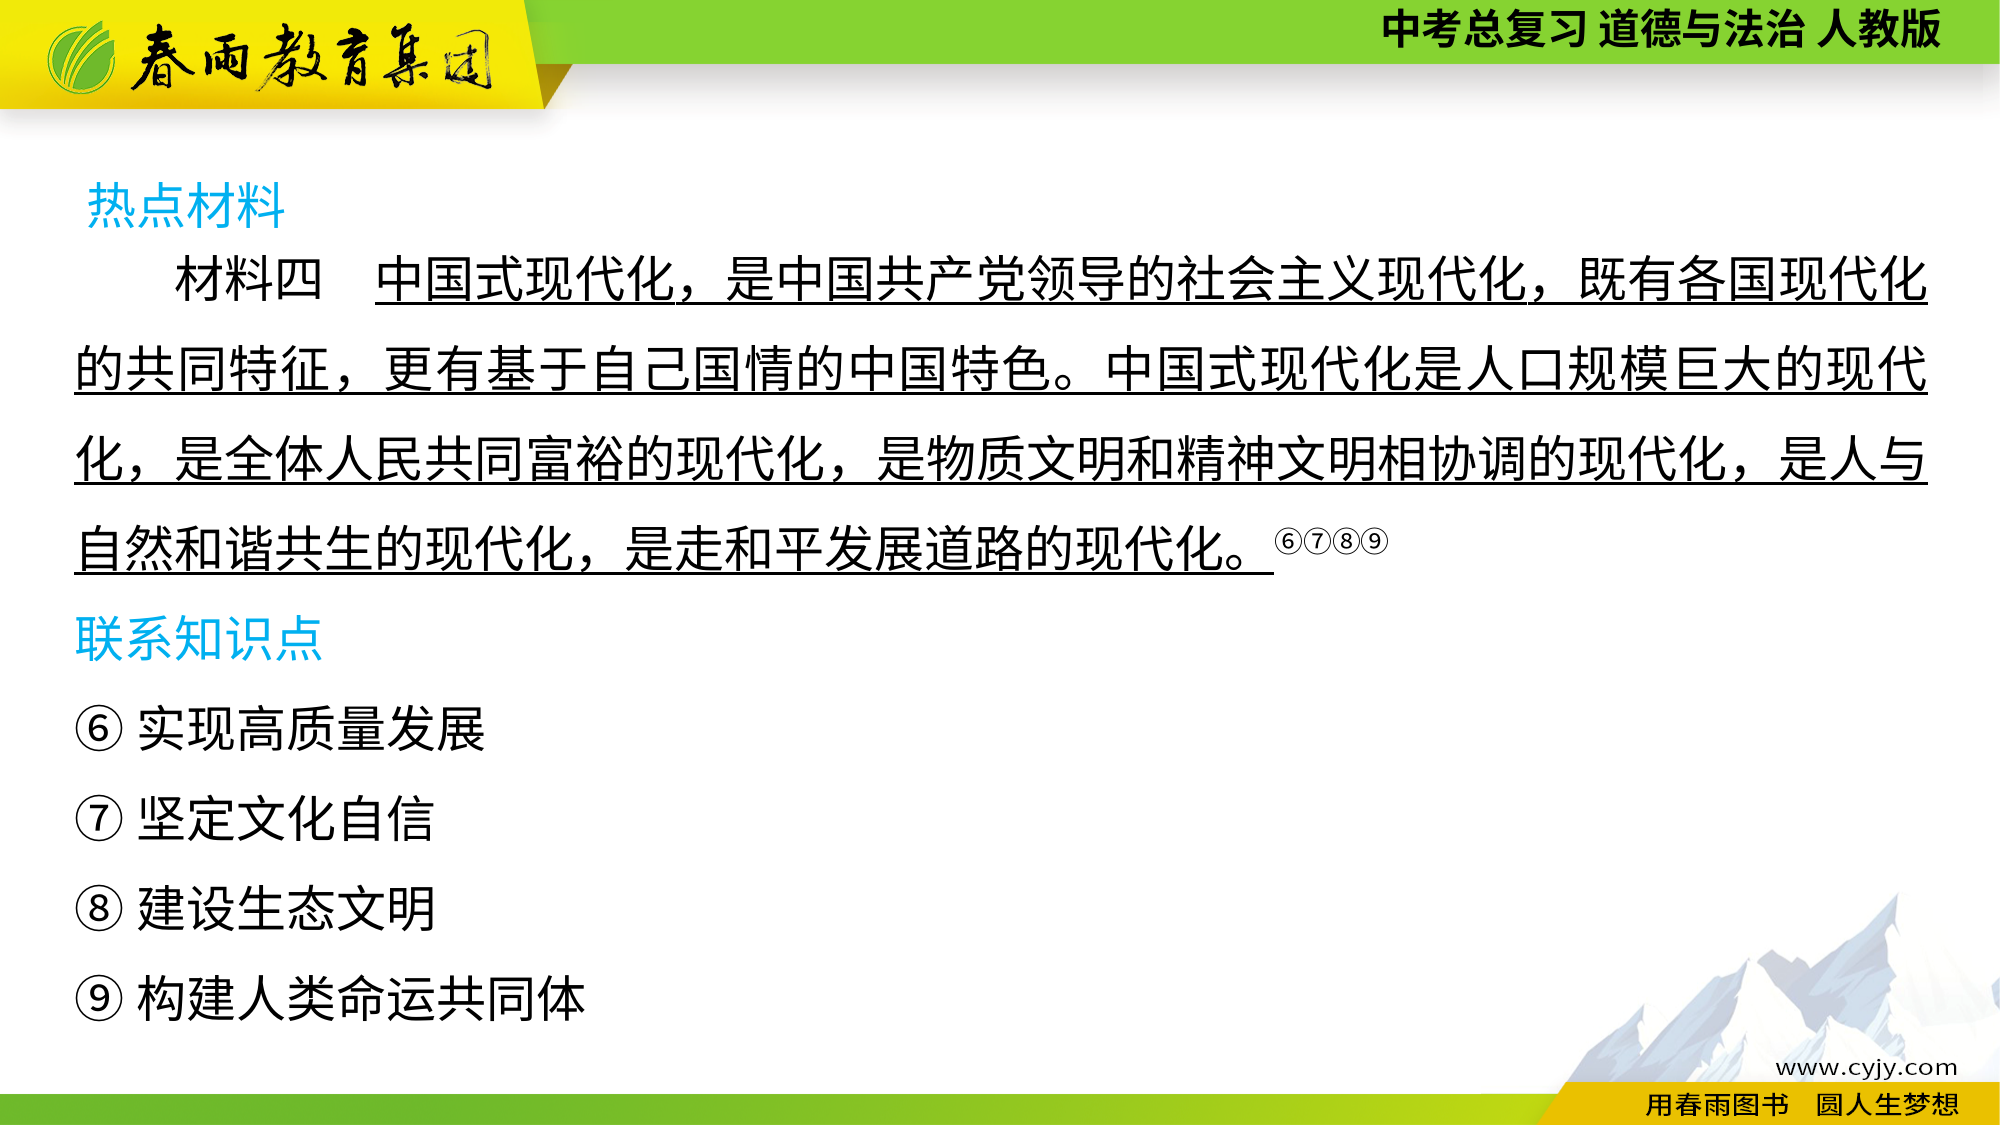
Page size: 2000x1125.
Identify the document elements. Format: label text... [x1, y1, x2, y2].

list 材料四 中国式现代化，是中国共产党领导的社会主义现代化，既有各国现代化的共同特征，更有基于自己国情的中国特色。中国式现代化是人口规模巨大的现代化，是全体人民共同富裕的现代化，是物质文明和精神文明相协调的现代化，是人与自然和谐共生的现代化，是走和平发展道路的现代化。⑥⑦⑧⑨ 联系知识点 ⑥实现高质量发展 ⑦坚定文化自信 ⑧建设生态文明 ⑨构建人类命运共同体 [59, 210, 1944, 1044]
picture [0, 0, 2000, 1125]
text_box 热点材料 [71, 148, 302, 242]
